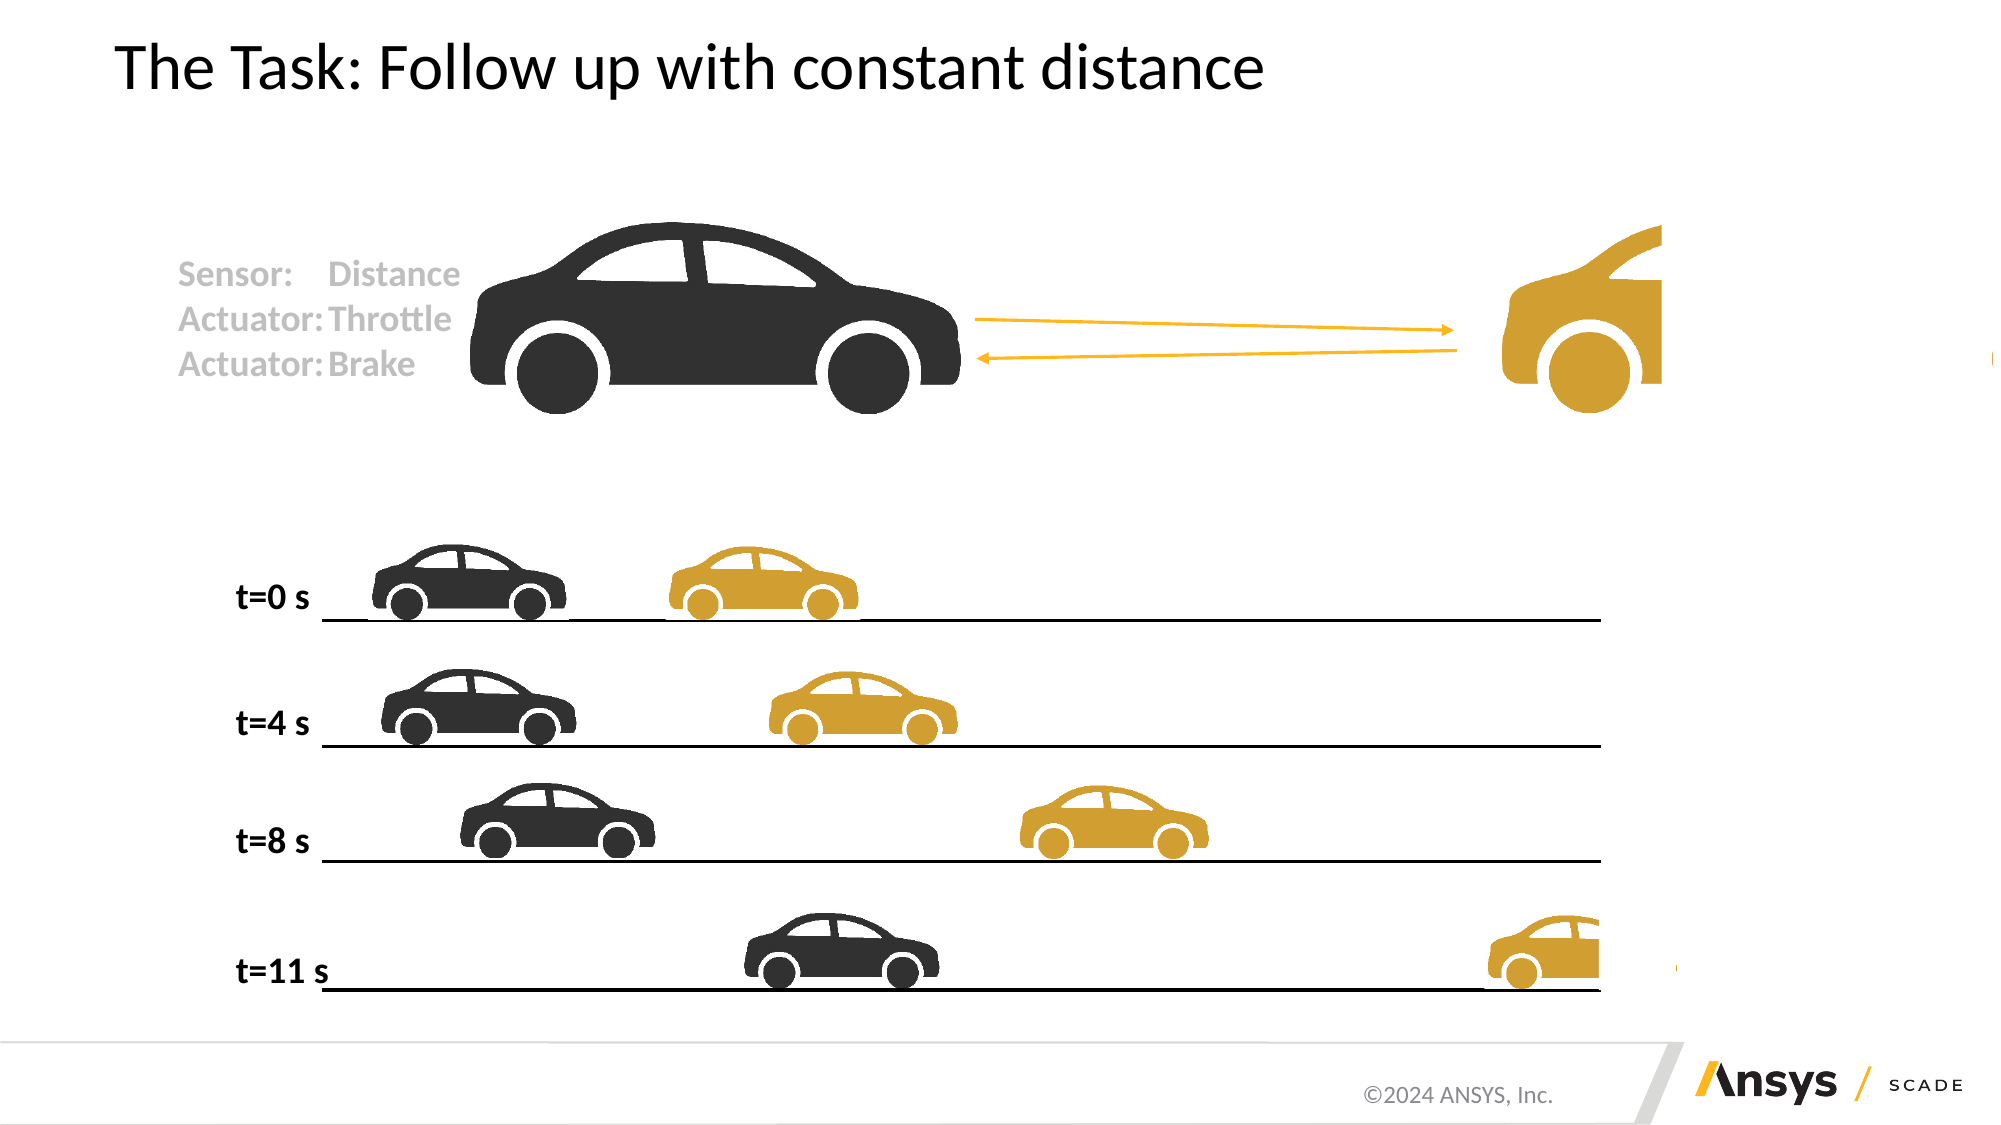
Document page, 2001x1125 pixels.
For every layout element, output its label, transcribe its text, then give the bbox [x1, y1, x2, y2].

text_box t=8 s [220, 808, 325, 869]
text_box Sensor: Distance Actuator: Throttle Actuator: Brake [163, 241, 459, 392]
text_box t=4 s [220, 690, 325, 751]
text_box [976, 319, 1455, 331]
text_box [1484, 913, 1680, 991]
title The Task: Follow up with constant distance [99, 24, 1900, 164]
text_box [976, 350, 1456, 359]
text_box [1492, 216, 2000, 414]
picture [0, 0, 2000, 1125]
text_box t=0 s [220, 564, 325, 625]
text_box t=11 s [221, 938, 345, 999]
